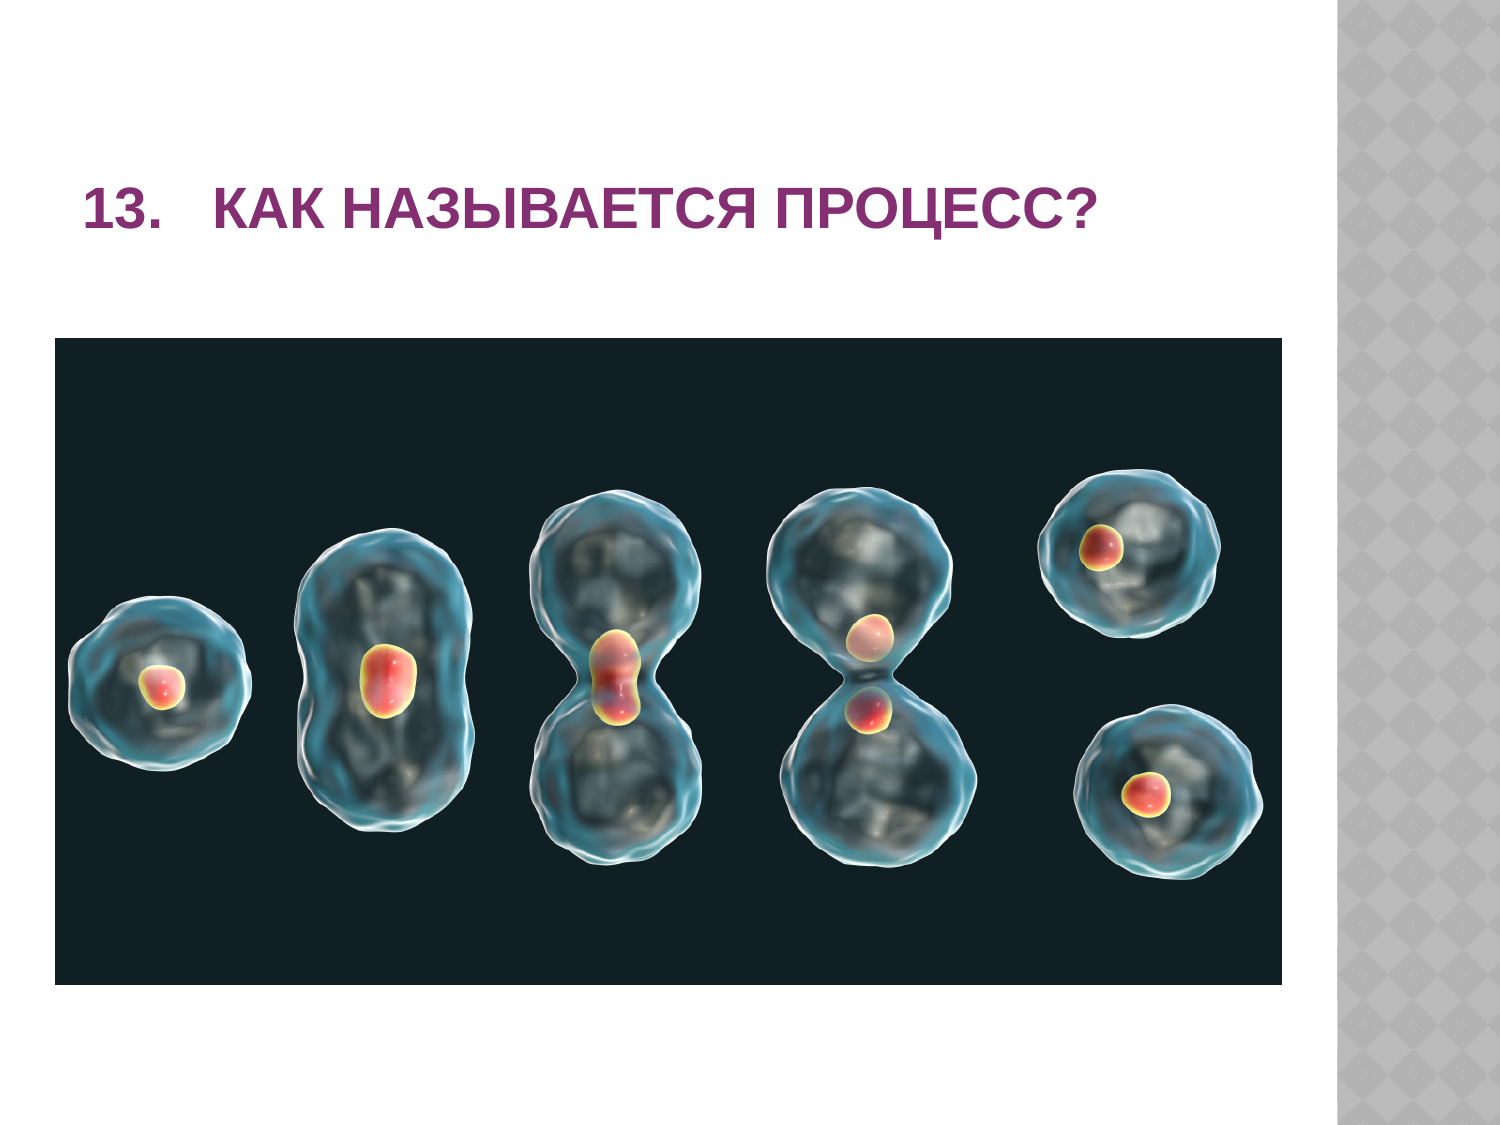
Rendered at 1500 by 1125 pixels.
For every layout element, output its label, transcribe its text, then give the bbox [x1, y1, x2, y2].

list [54, 337, 1282, 986]
title 13. Как называется процесс? [75, 52, 1263, 240]
